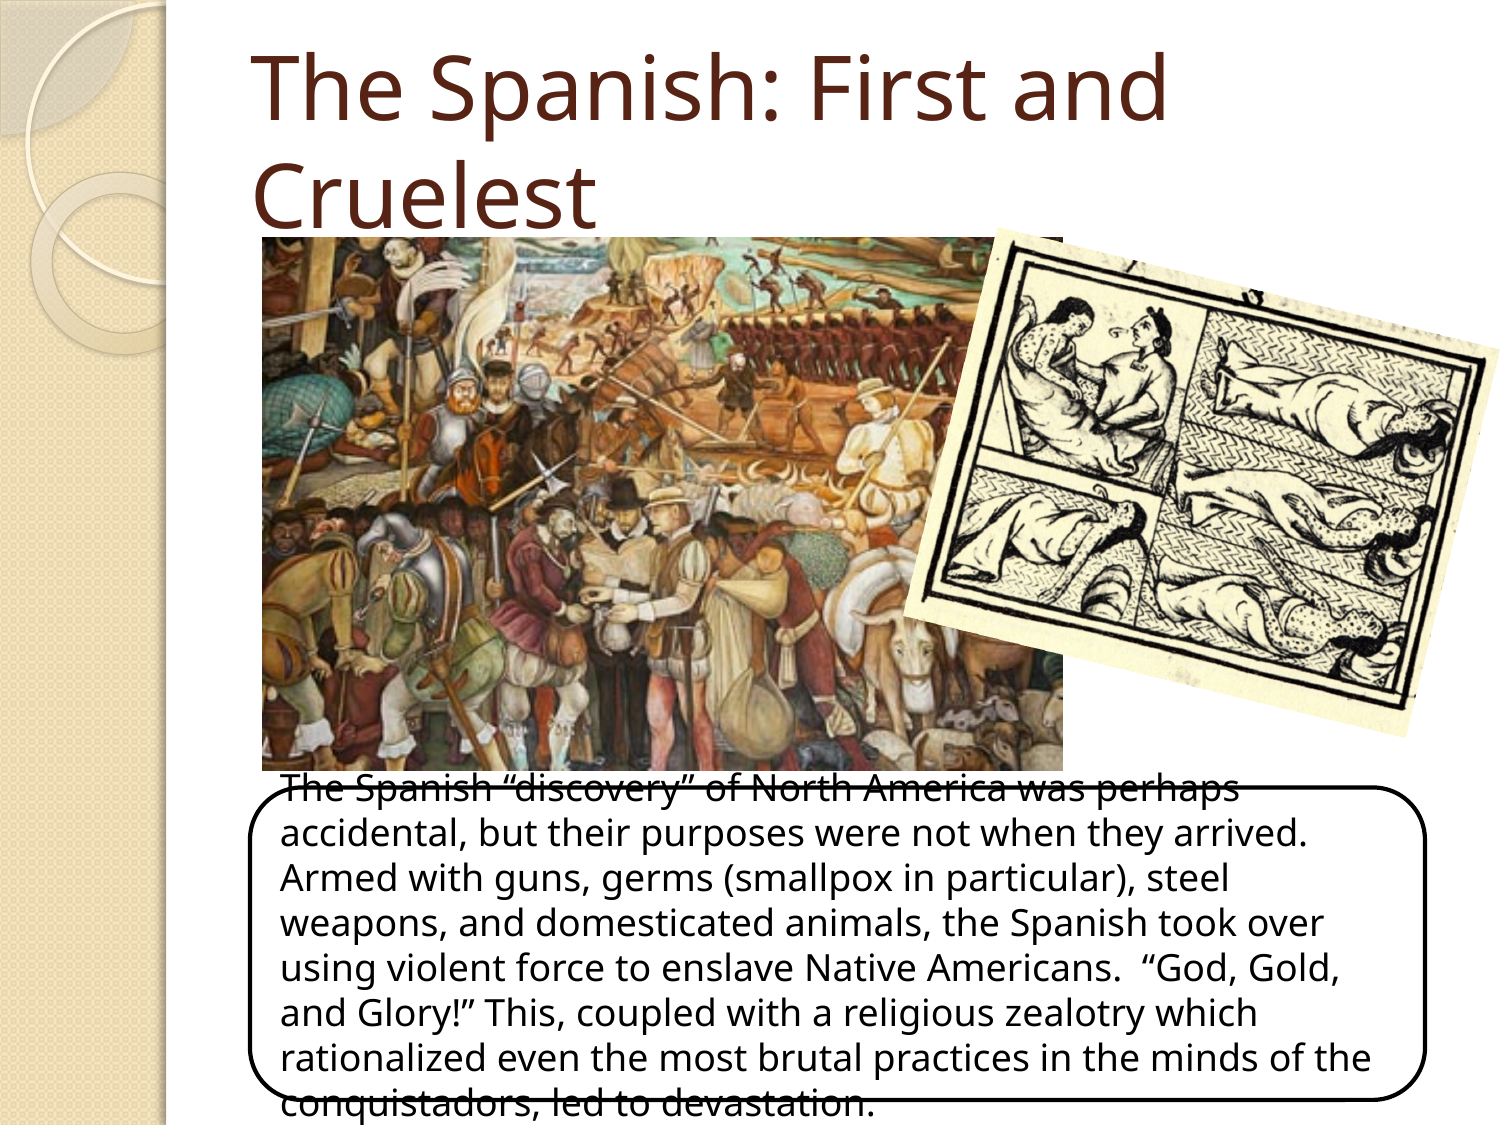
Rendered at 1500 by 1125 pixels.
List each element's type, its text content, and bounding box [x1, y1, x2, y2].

text_box The Spanish “discovery” of North America was perhaps accidental, but their purposes were not when they arrived. Armed with guns, germs (smallpox in particular), steel weapons, and domesticated animals, the Spanish took over using violent force to enslave Native Americans. “God, Gold, and Glory!” This, coupled with a religious zealotry which rationalized even the most brutal practices in the minds of the conquistadors, led to devastation. [247, 785, 1428, 1103]
picture [942, 243, 1499, 737]
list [262, 237, 1063, 772]
title The Spanish: First and Cruelest [235, 45, 1466, 233]
picture [995, 228, 1036, 237]
